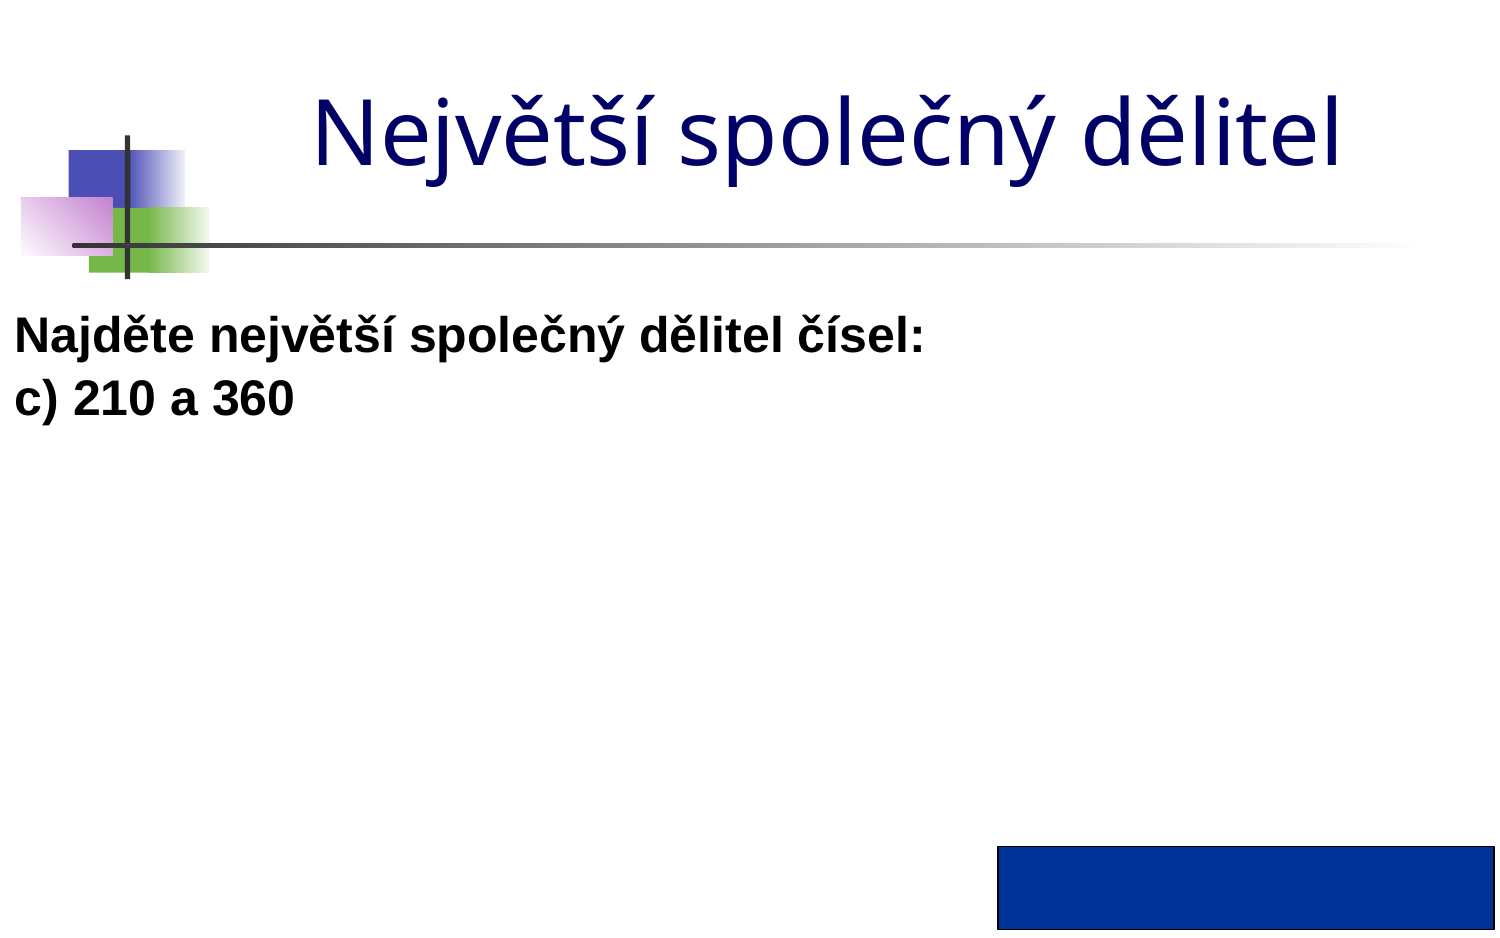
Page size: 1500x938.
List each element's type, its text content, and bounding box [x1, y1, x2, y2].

text_box Najděte největší společný dělitel čísel: [0, 295, 1211, 370]
title Největší společný dělitel [188, 29, 1468, 230]
text_box D(210; 360) = 30 [1494, 856, 1500, 922]
text_box [997, 846, 1494, 930]
text_box c) 210 a 360 [0, 357, 396, 433]
